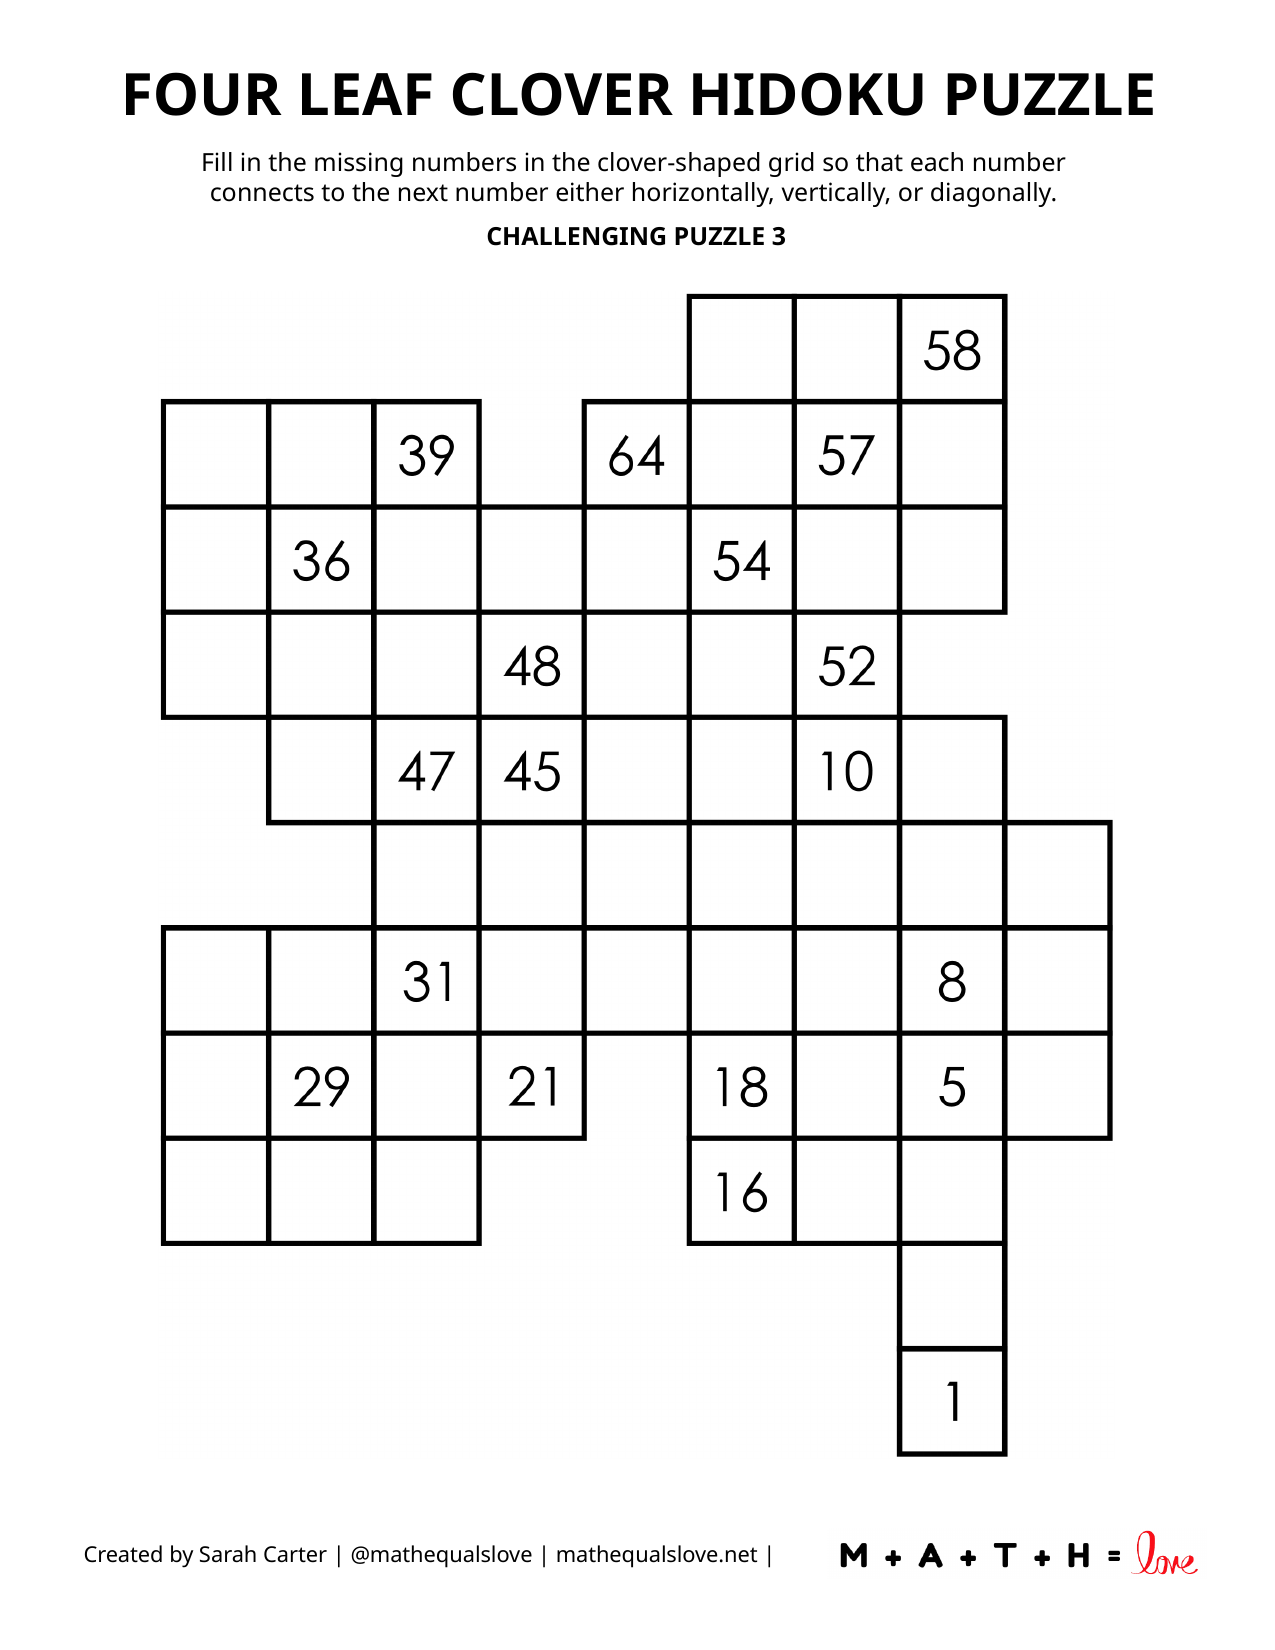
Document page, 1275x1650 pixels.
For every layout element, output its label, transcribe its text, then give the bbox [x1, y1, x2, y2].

text_box Fill in the missing numbers in the clover-shaped grid so that each number connects to the next number either horizontally, vertically, or diagonally. [0, 139, 1275, 215]
text_box CHALLENGING PUZZLE 3 [158, 220, 1115, 272]
text_box Created by Sarah Carter | @mathequalslove | mathequalslove.net | [68, 1533, 826, 1575]
picture [157, 291, 1116, 1459]
text_box FOUR LEAF CLOVER HIDOKU PUZZLE [66, 50, 1211, 135]
picture [826, 1528, 1207, 1580]
